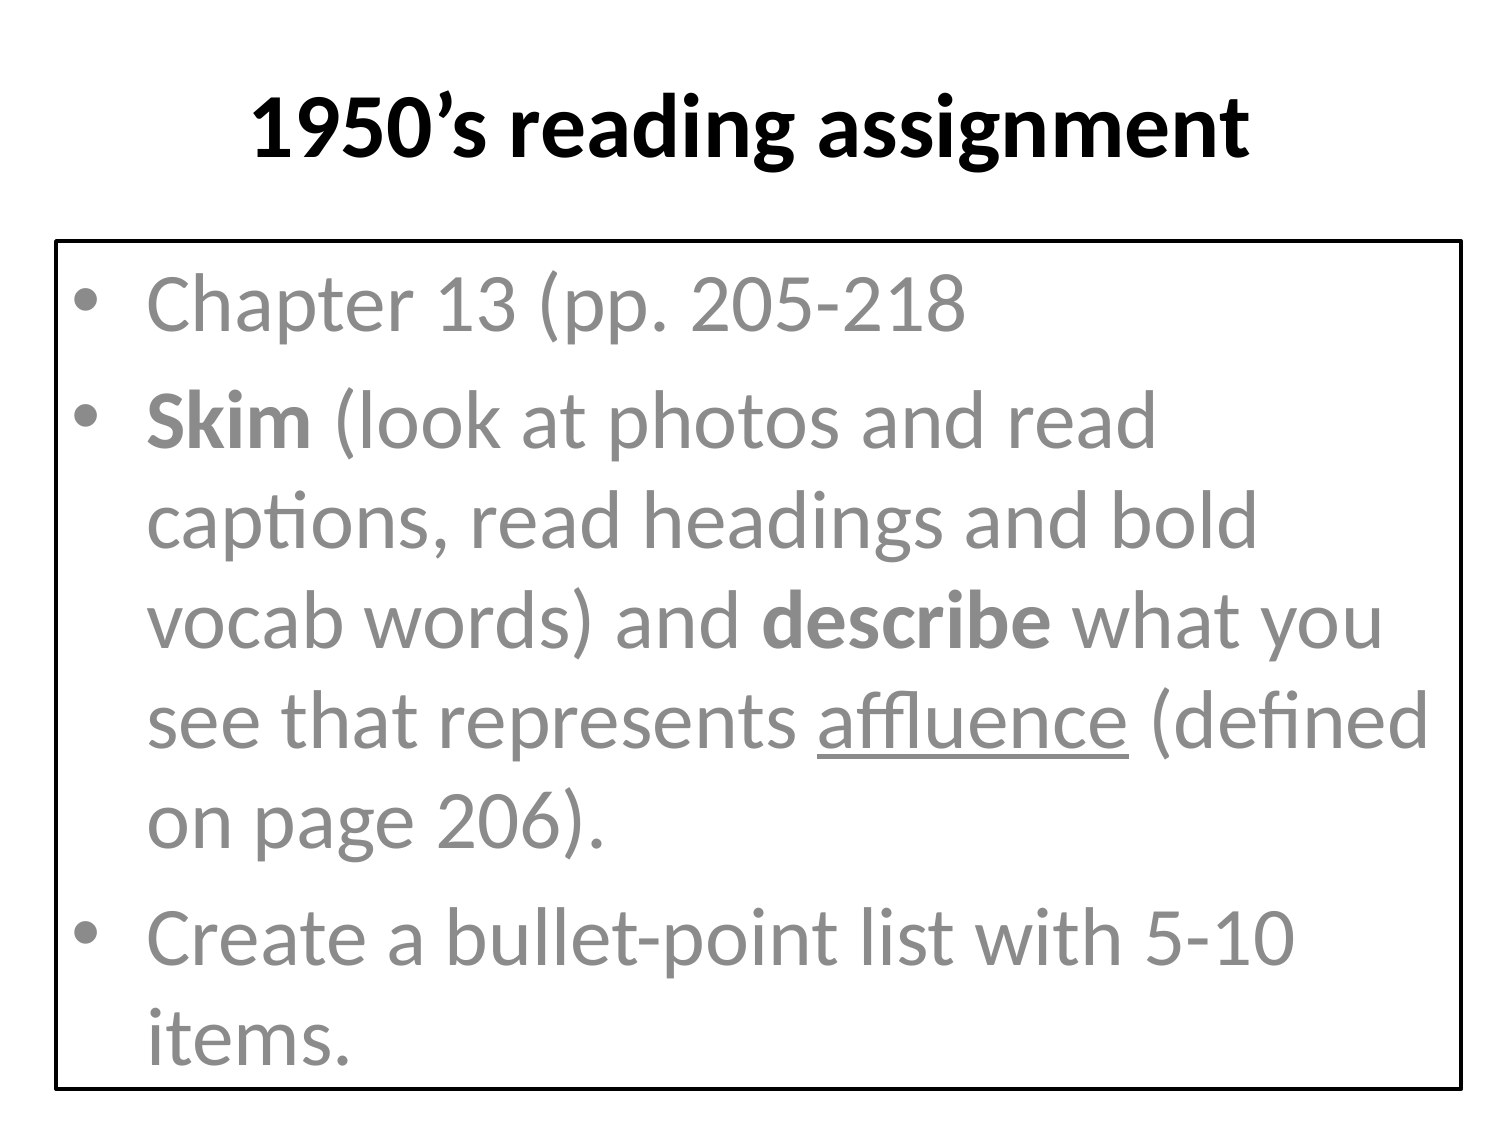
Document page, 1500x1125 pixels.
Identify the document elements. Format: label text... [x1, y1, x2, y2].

title 1950’s reading assignment [112, 0, 1388, 239]
subtitle Chapter 13 (pp. 205-218 Skim (look at photos and read captions, read headings and bold vocab words) and describe what you see that represents affluence (defined on page 206). Create a bullet-point list with 5-10 items. [54, 239, 1463, 1091]
